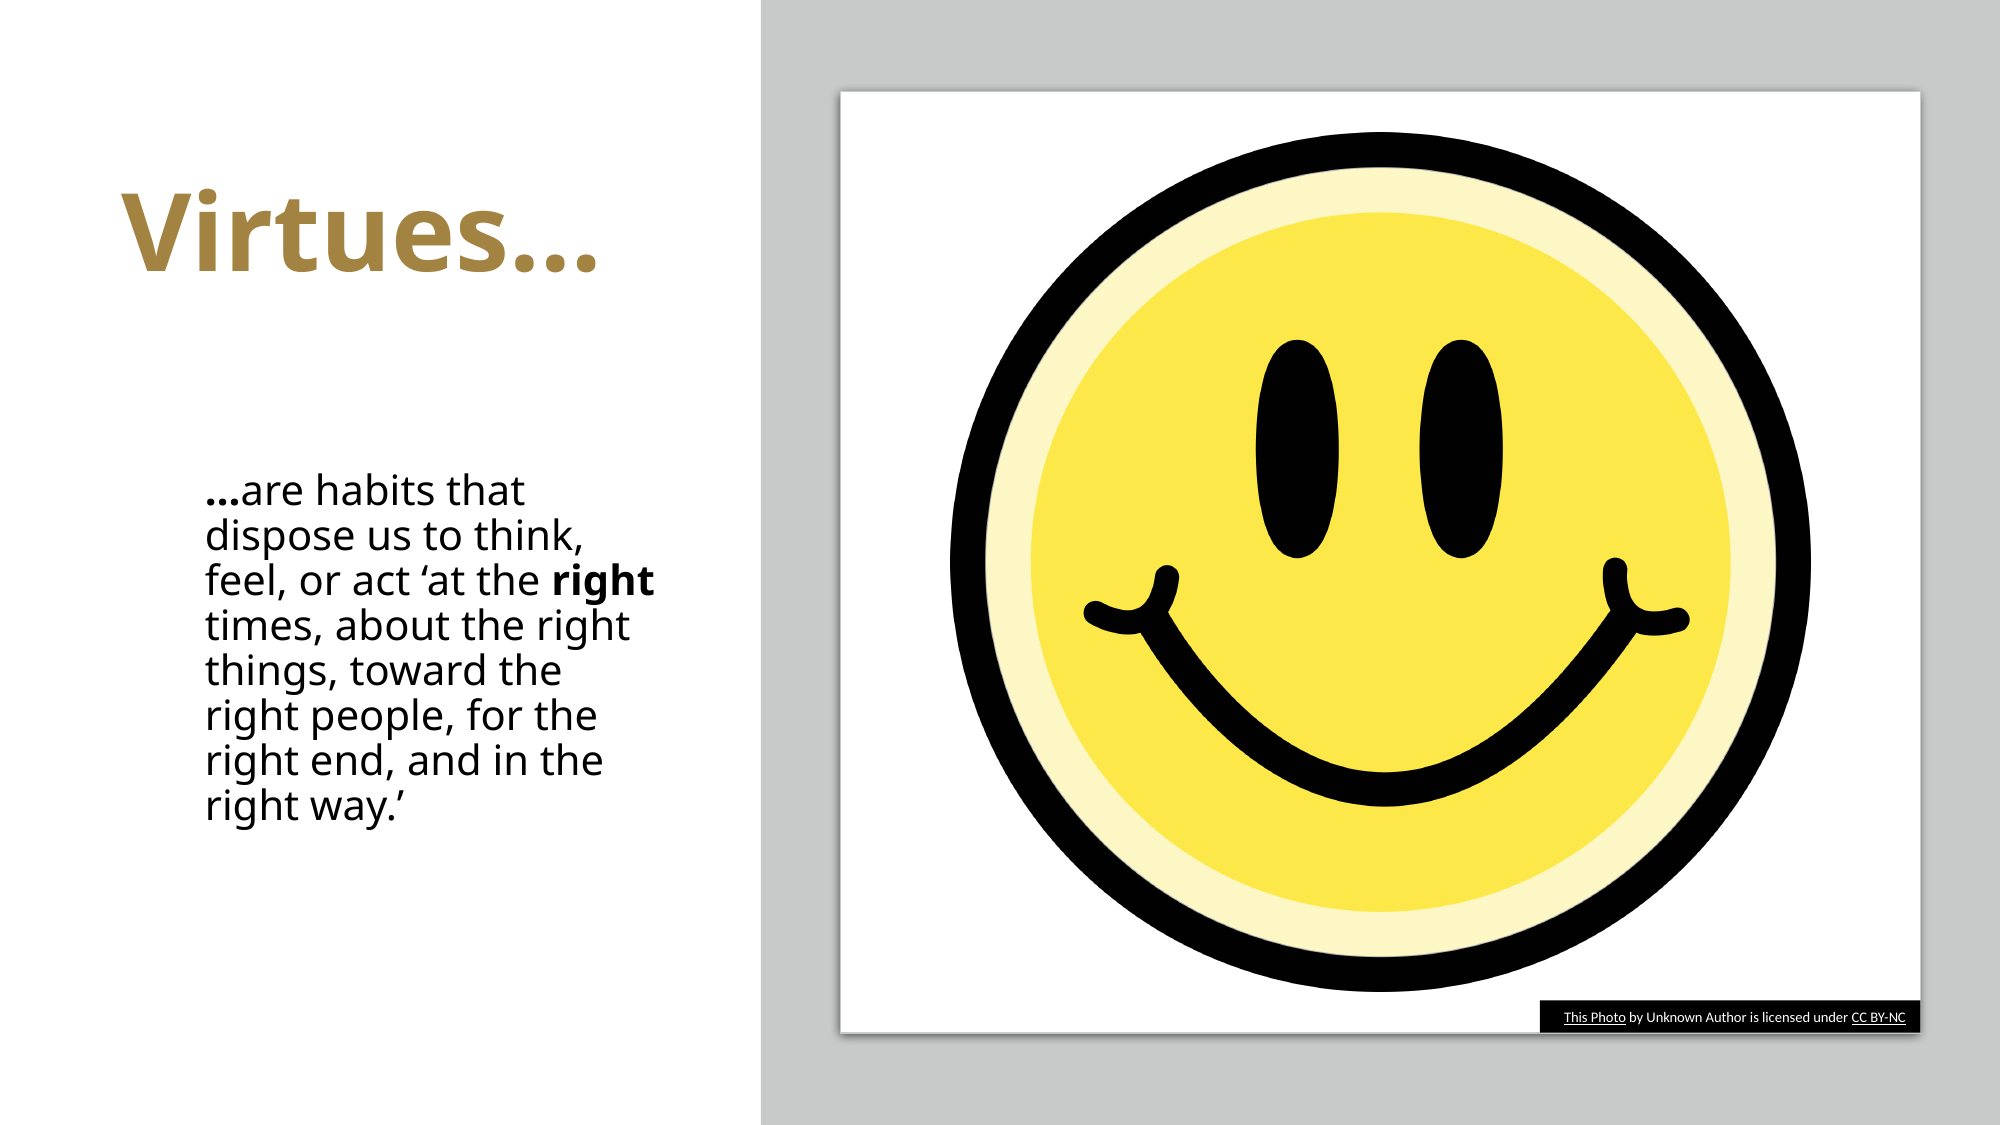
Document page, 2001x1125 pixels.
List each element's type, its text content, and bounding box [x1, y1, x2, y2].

title Virtues… [106, 103, 682, 370]
text_box [840, 91, 1921, 1033]
list …are habits that dispose us to think, feel, or act ‘at the right times, about the right things, toward the right people, for the right end, and in the right way.’ [106, 399, 682, 1021]
text_box [760, 0, 2000, 1125]
picture [950, 132, 1811, 993]
text_box This Photo by Unknown Author is licensed under CC BY-NC [1539, 1000, 1921, 1033]
